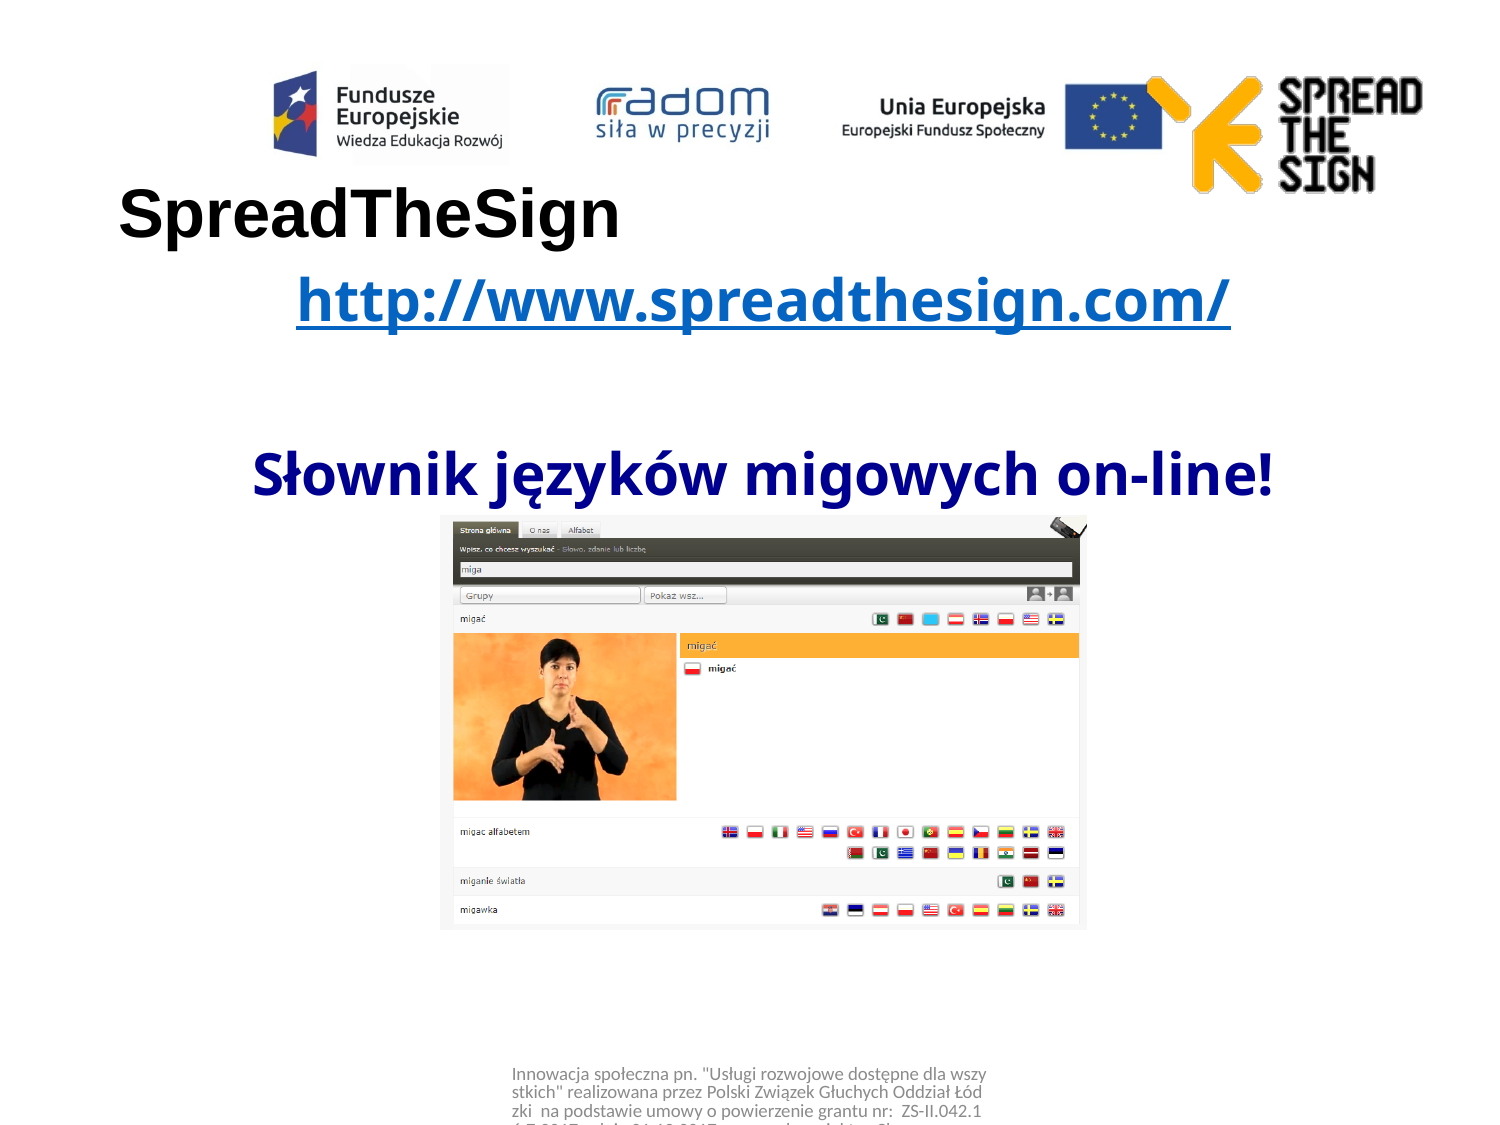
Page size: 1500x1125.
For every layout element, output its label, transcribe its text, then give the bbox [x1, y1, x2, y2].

text_box http://www.spreadthesign.com/ Słownik języków migowych on-line! [125, 255, 1402, 597]
title SpreadTheSign [103, 106, 1397, 325]
picture [267, 59, 1429, 205]
picture [439, 515, 1087, 930]
footer Innowacja społeczna pn. "Usługi rozwojowe dostępne dla wszystkich" realizowana przez Polski Związek Głuchych Oddział Łódzki na podstawie umowy o powierzenie grantu nr: ZS-II.042.16.7.2017 z dnia 21.12.2017 w ramach projektu „Chcemy pracować – innowacje w zakresie usług opiekuńczych dla osób zależnych” realizowanego przez Gminę Miasta Radomia w ramach programu Operacyjnego Wiedza Edukacja Rozwój 2014-2020 współfinansowanego ze środków Europejskiego Funduszu Społecznego IV Oś Priorytetowa POWER, Działanie 4.1: Innowacje społeczne [496, 1042, 1004, 1103]
